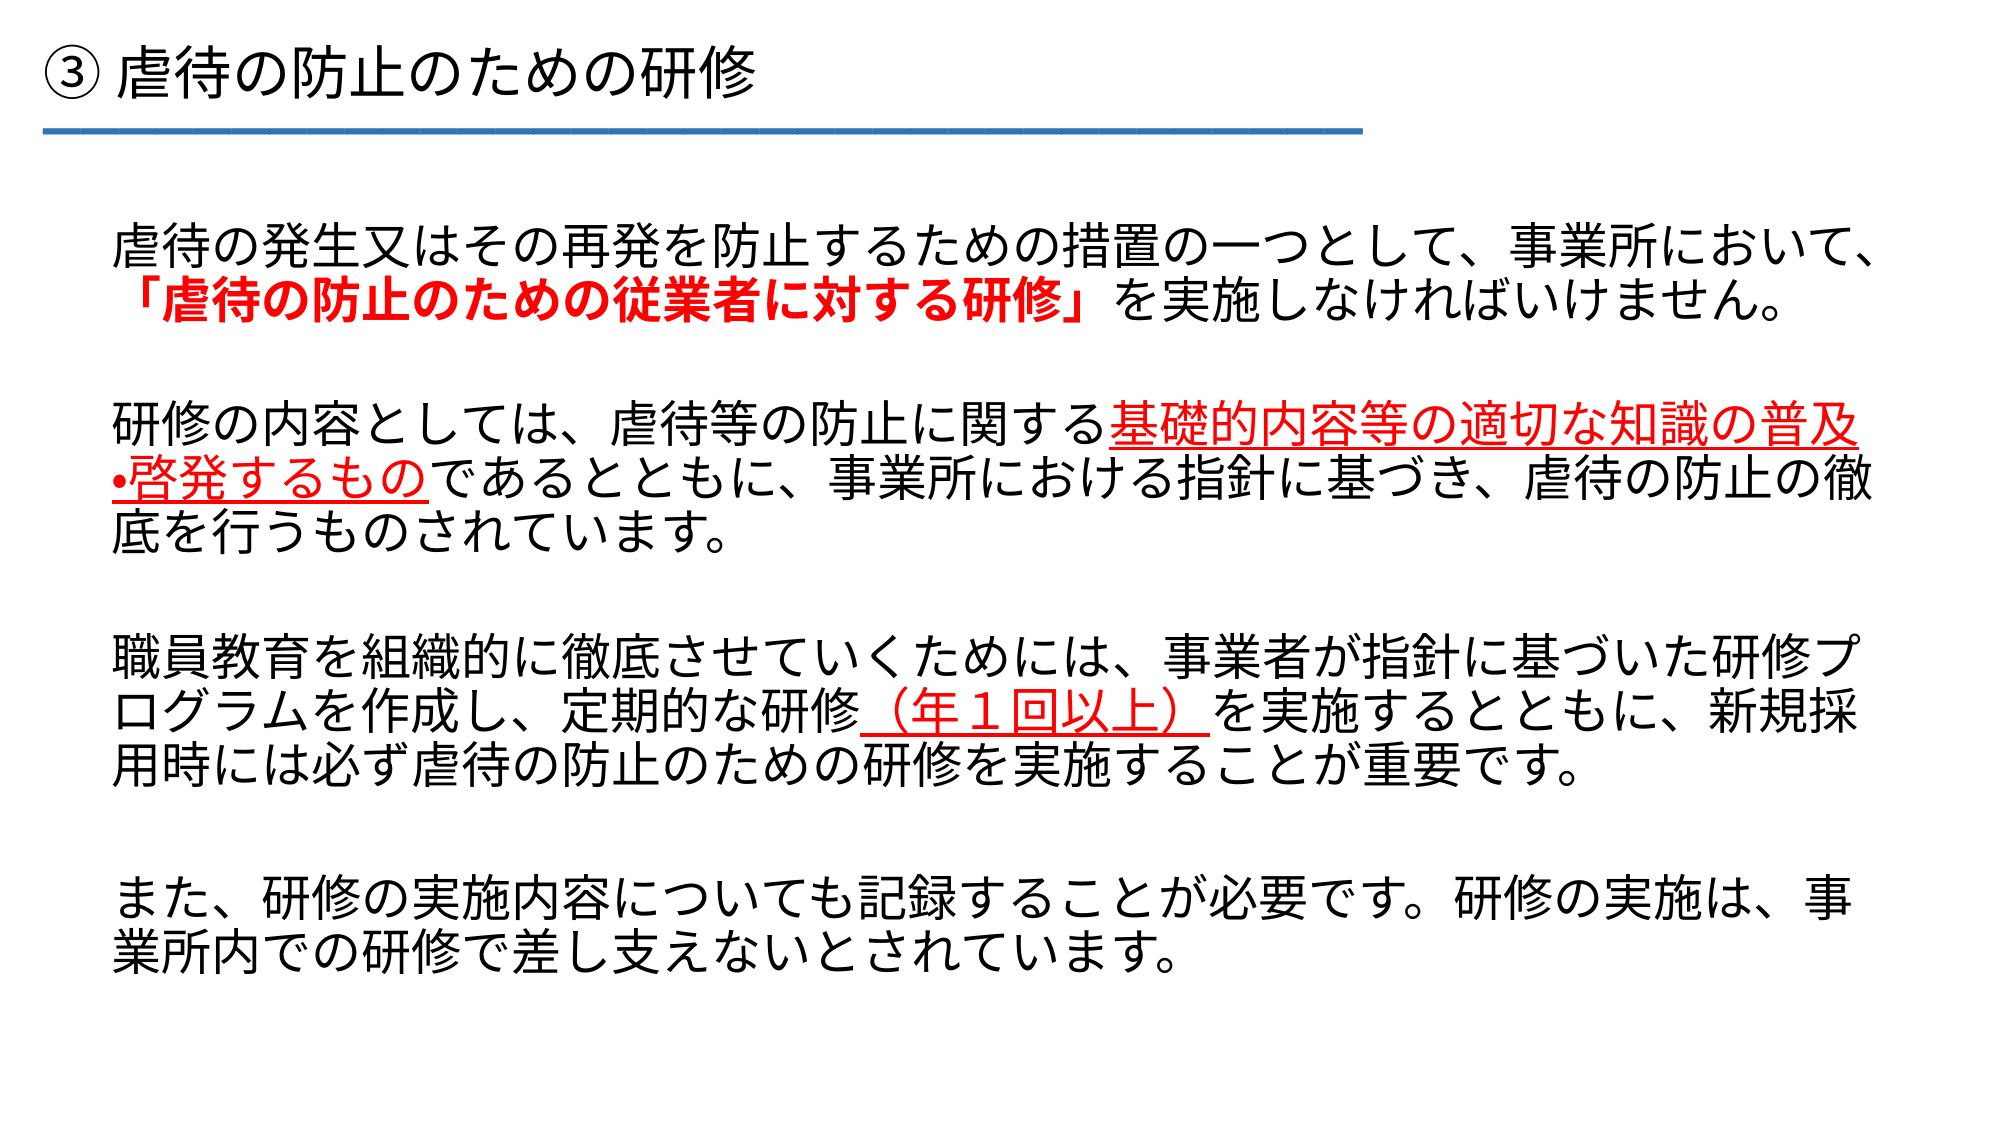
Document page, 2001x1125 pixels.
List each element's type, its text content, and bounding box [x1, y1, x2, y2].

text_box ③虐待の防止のための研修 [28, 36, 1923, 131]
text_box ___________________________________ [28, 17, 1960, 164]
text_box 研修の内容としては、虐待等の防止に関する基礎的内容等の適切な知識の普及 ・啓発するものであるとともに、事業所における指針に基づき、虐待の防止の徹底を行うものされています。 [97, 392, 1892, 583]
text_box 職員教育を組織的に徹底させていくためには、事業者が指針に基づいた研修プログラムを作成し、定期的な研修（年１回以上）を実施するとともに、新規採用時には必ず虐待の防止のための研修を実施することが重要です。 [97, 625, 1892, 829]
text_box 虐待の発生又はその再発を防止するための措置の一つとして、事業所において、「虐待の防止のための従業者に対する研修」を実施しなければいけません。 [97, 214, 1892, 361]
text_box また、研修の実施内容についても記録することが必要です。研修の実施は、事業所内での研修で差し支えないとされています。 [97, 865, 1892, 992]
